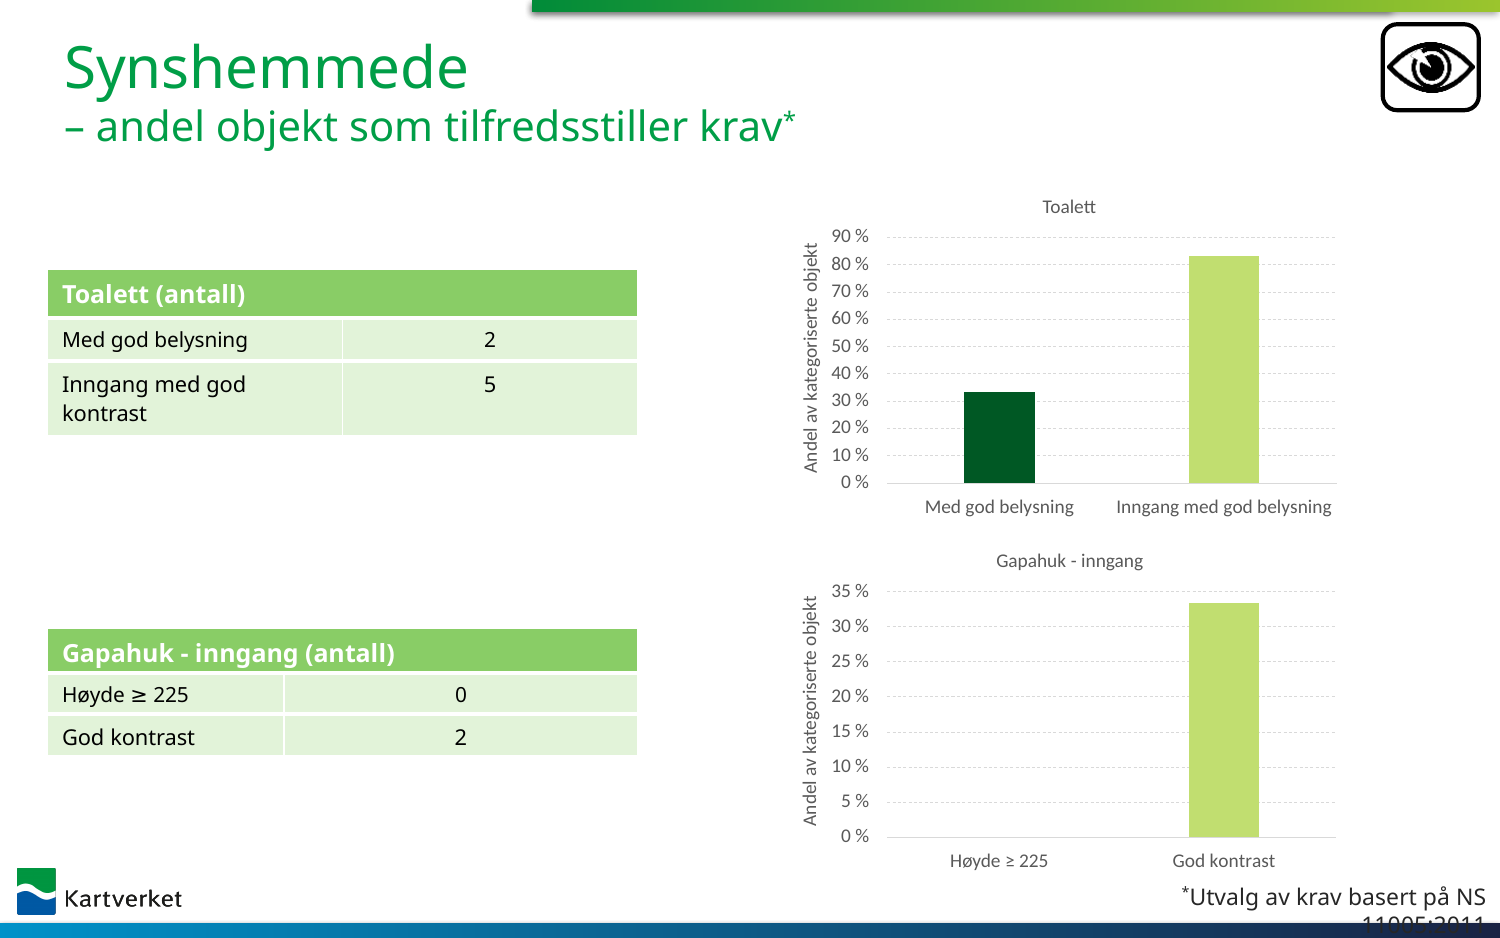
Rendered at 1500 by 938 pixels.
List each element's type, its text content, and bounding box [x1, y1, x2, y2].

table_cell God kontrast [48, 716, 283, 755]
table_header Gapahuk - inngang (antall) [48, 629, 637, 671]
table_header Toalett (antall) [48, 270, 637, 316]
table_cell 0 [285, 675, 637, 712]
table_cell Med god belysning [48, 320, 342, 359]
table_cell 2 [285, 716, 637, 755]
table_cell 2 [343, 320, 637, 359]
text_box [1382, 24, 1480, 111]
table_cell 5 [343, 363, 637, 435]
text_box Synshemmede – andel objekt som tilfredsstiller krav* [49, 24, 1431, 158]
text_box *Utvalg av krav basert på NS 11005:2011 [1068, 873, 1500, 938]
picture [791, 187, 1348, 526]
picture [791, 541, 1348, 880]
table_cell Inngang med god kontrast [48, 363, 342, 435]
table_cell Høyde ≥ 225 [48, 675, 283, 712]
